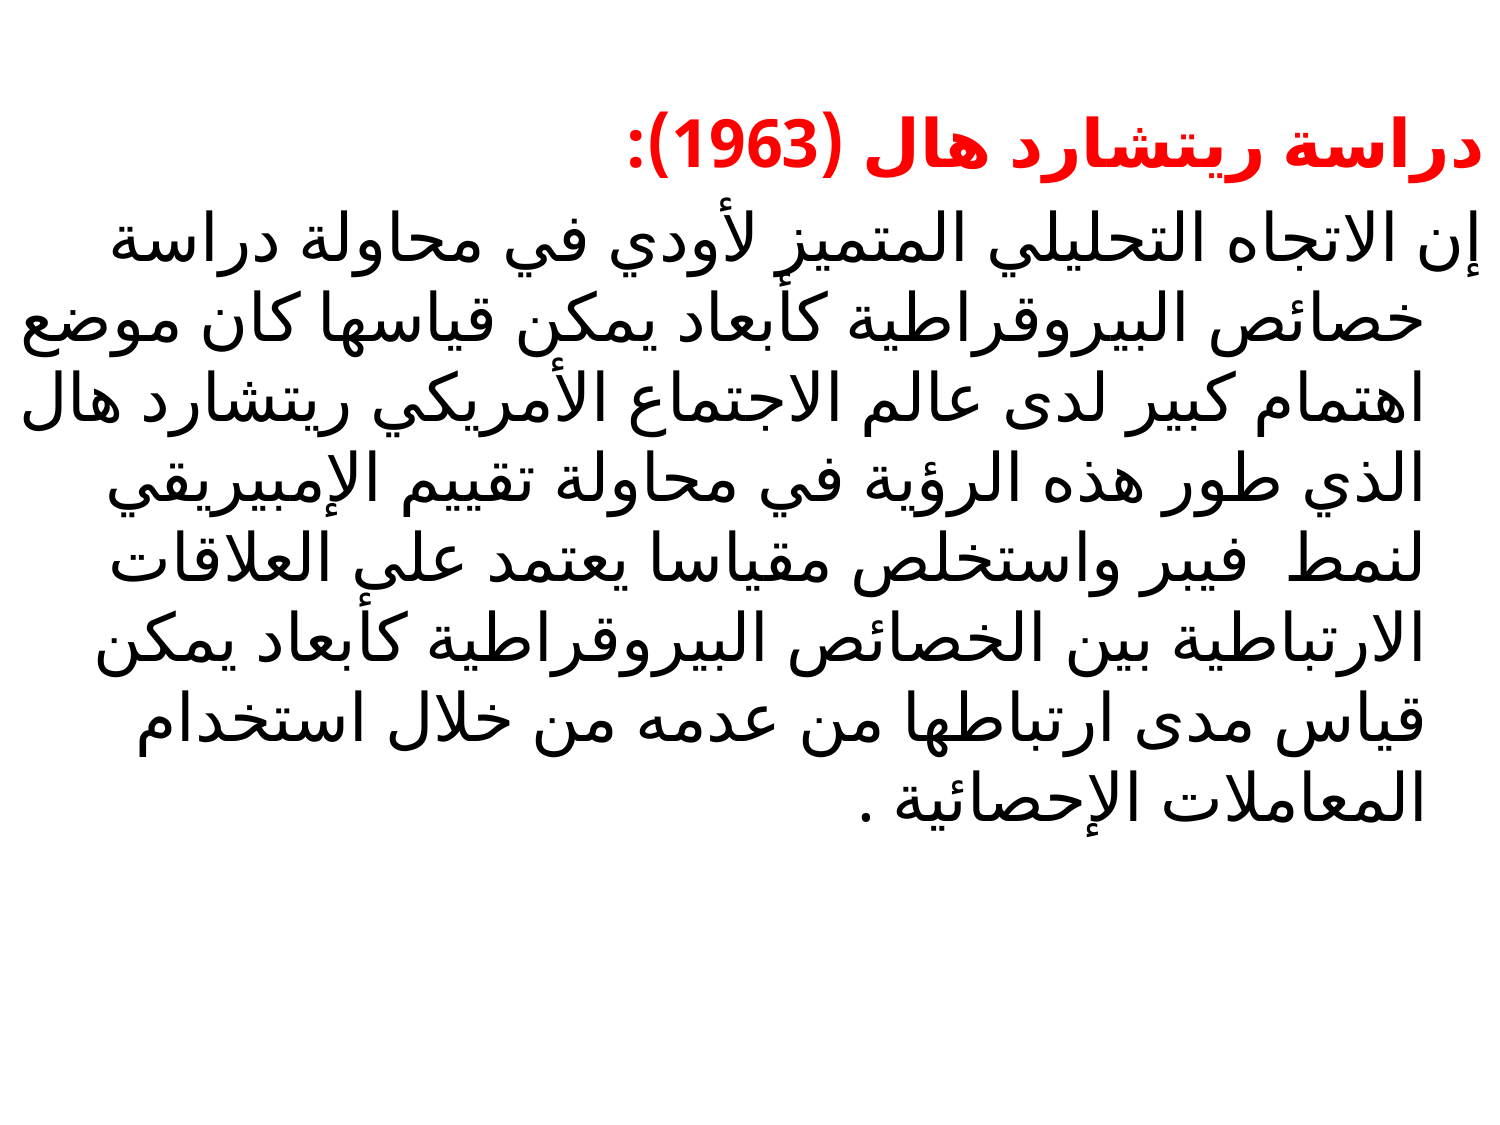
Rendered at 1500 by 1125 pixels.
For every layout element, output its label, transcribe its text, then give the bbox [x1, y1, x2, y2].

list دراسة ريتشارد هال (1963): إن الاتجاه التحليلي المتميز لأودي في محاولة دراسة خصائص البيروقراطية كأبعاد يمكن قياسها كان موضع اهتمام كبير لدى عالم الاجتماع الأمريكي ريتشارد هال الذي طور هذه الرؤية في محاولة تقييم الإمبيريقي لنمط فيبر واستخلص مقياسا يعتمد على العلاقات الارتباطية بين الخصائص البيروقراطية كأبعاد يمكن قياس مدى ارتباطها من عدمه من خلال استخدام المعاملات الإحصائية . [0, 0, 1500, 1125]
